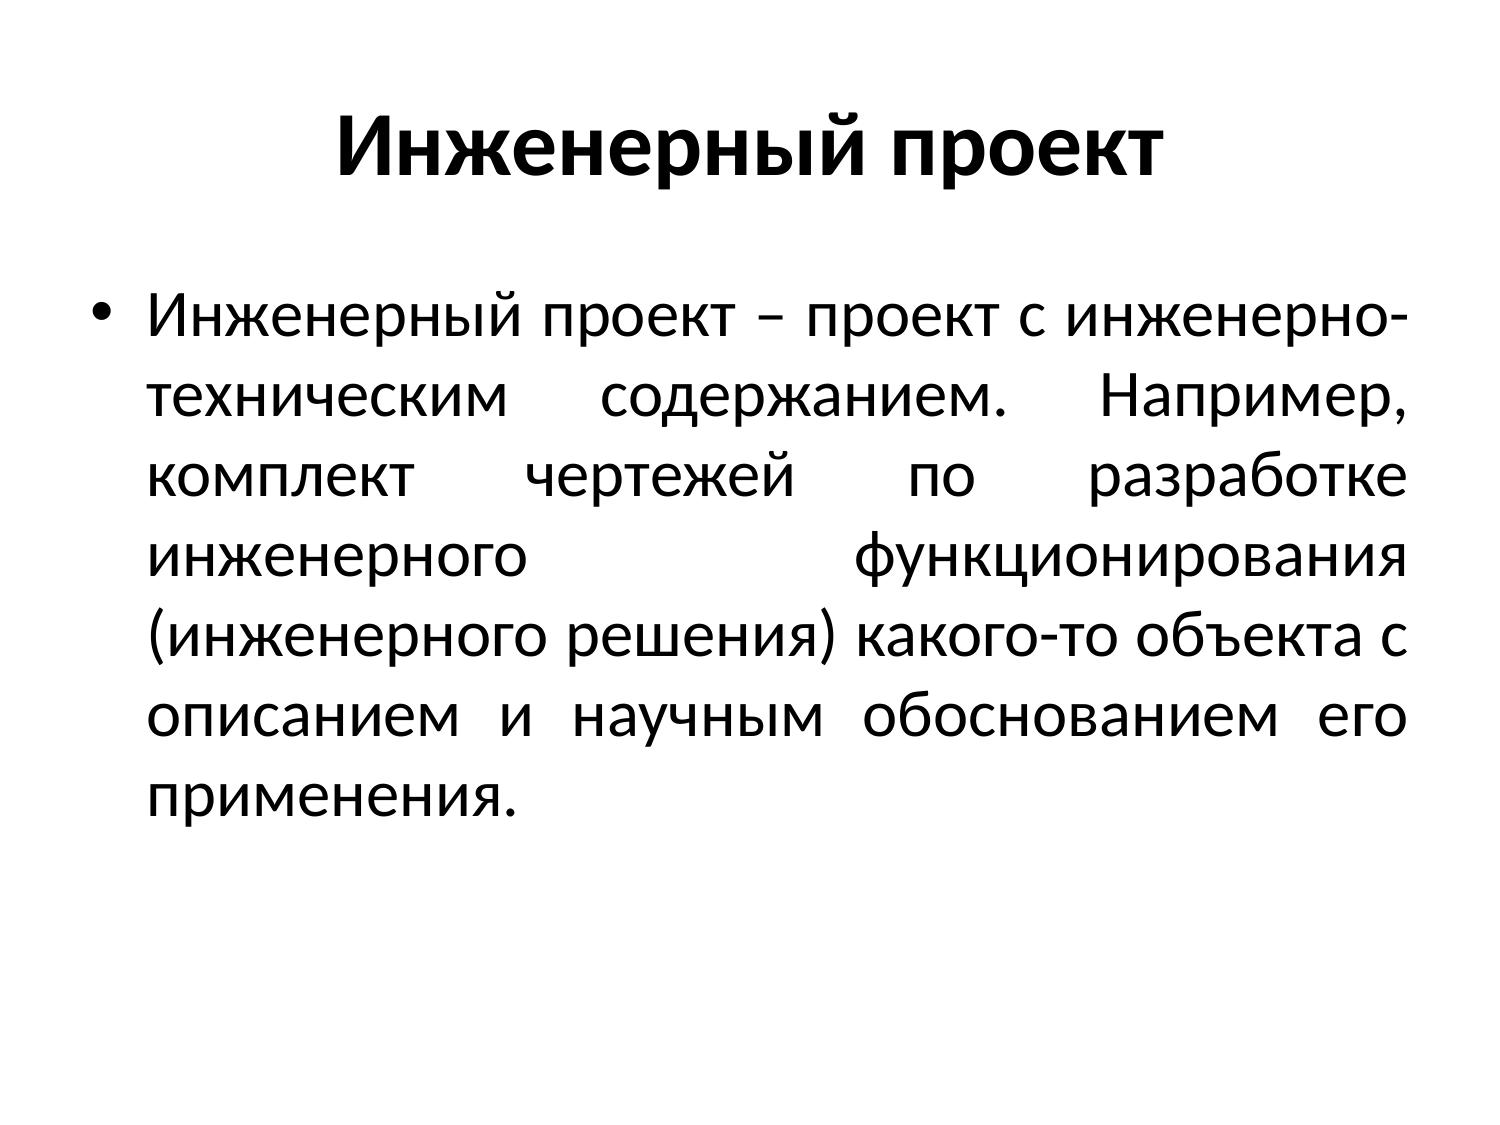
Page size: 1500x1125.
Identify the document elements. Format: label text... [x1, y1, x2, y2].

list Инженерный проект – проект с инженерно-техническим содержанием. Например, комплект чертежей по разработке инженерного функционирования (инженерного решения) какого-то объекта с описанием и научным обоснованием его применения. [75, 262, 1425, 1005]
title Инженерный проект [75, 45, 1425, 233]
